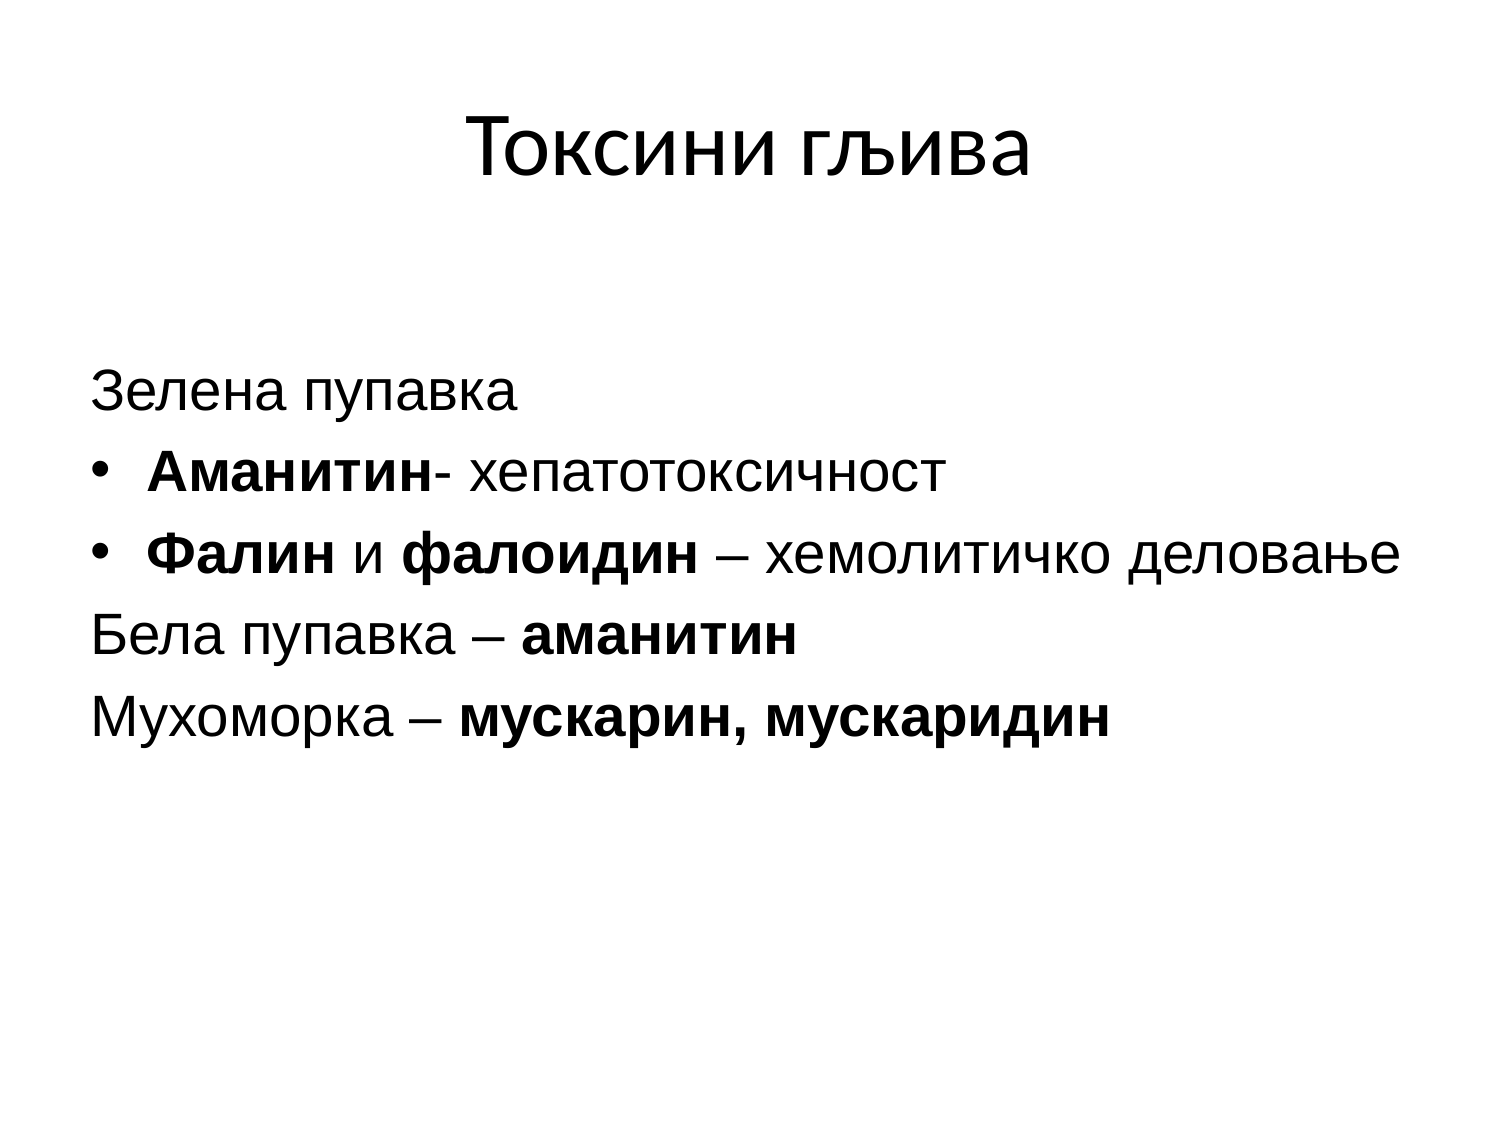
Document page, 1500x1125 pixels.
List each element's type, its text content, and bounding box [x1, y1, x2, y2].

title Токсини гљива [74, 44, 1426, 233]
list Зелена пупавка Аманитин- хепатотоксичност Фалин и фалоидин – хемолитичко деловање Бела пупавка – аманитин Мухоморка – мускарин, мускаридин [74, 262, 1426, 1006]
